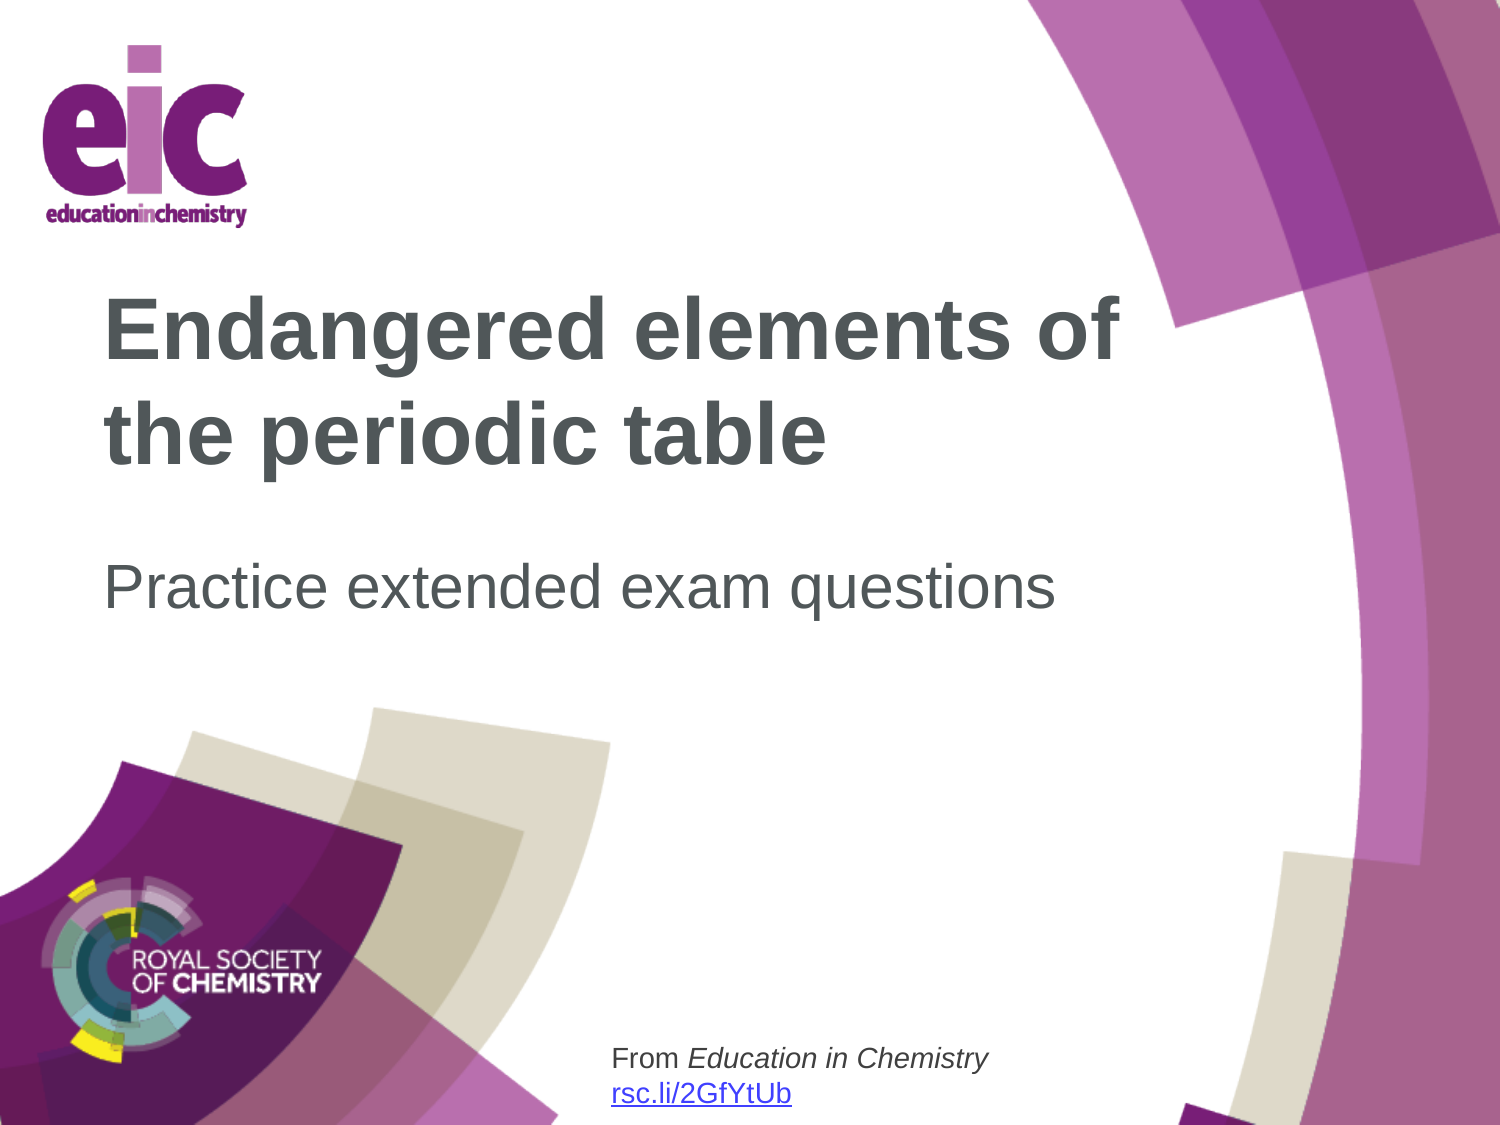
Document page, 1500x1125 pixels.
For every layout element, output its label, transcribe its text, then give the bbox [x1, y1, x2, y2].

picture [0, 0, 1500, 1125]
text_box From Education in Chemistry rsc.li/2GfYtUb [596, 1031, 1139, 1117]
title Endangered elements of the periodic table [88, 256, 1140, 498]
subtitle Practice extended exam questions [88, 538, 1139, 655]
